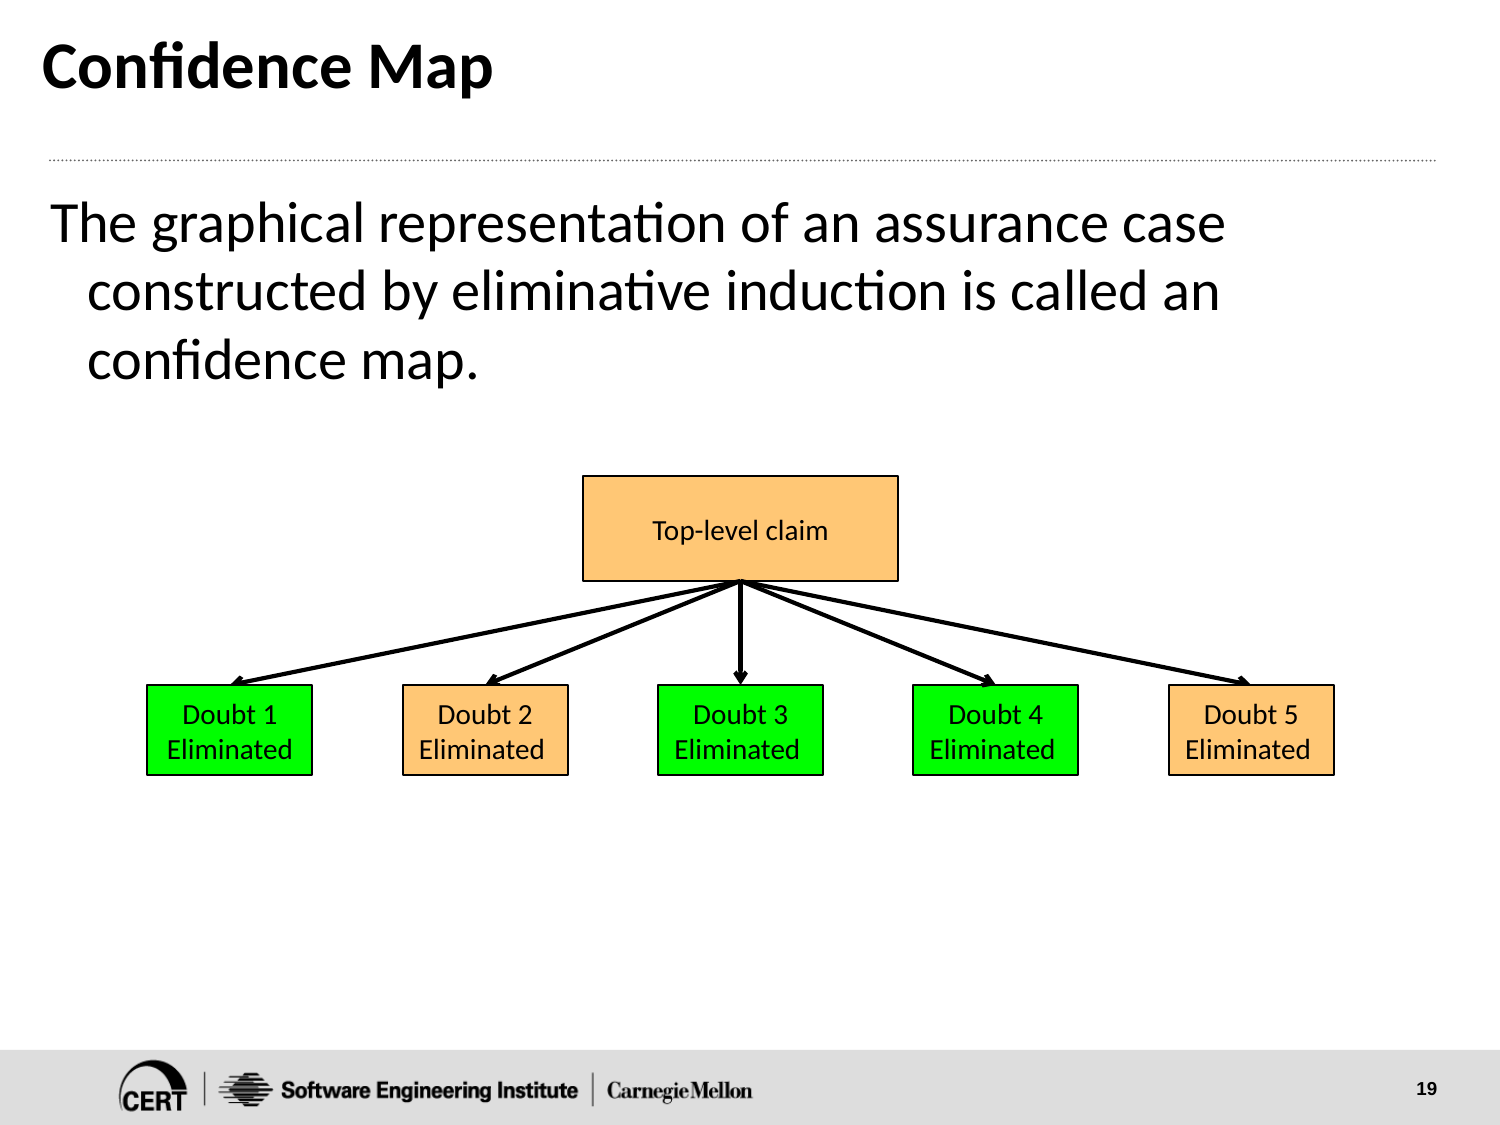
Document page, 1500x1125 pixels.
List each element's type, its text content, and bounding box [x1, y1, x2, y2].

list The graphical representation of an assurance case constructed by eliminative induction is called an confidence map. [49, 187, 1438, 1001]
title Confidence Map [42, 37, 1434, 155]
picture [102, 1056, 765, 1117]
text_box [147, 475, 1334, 776]
